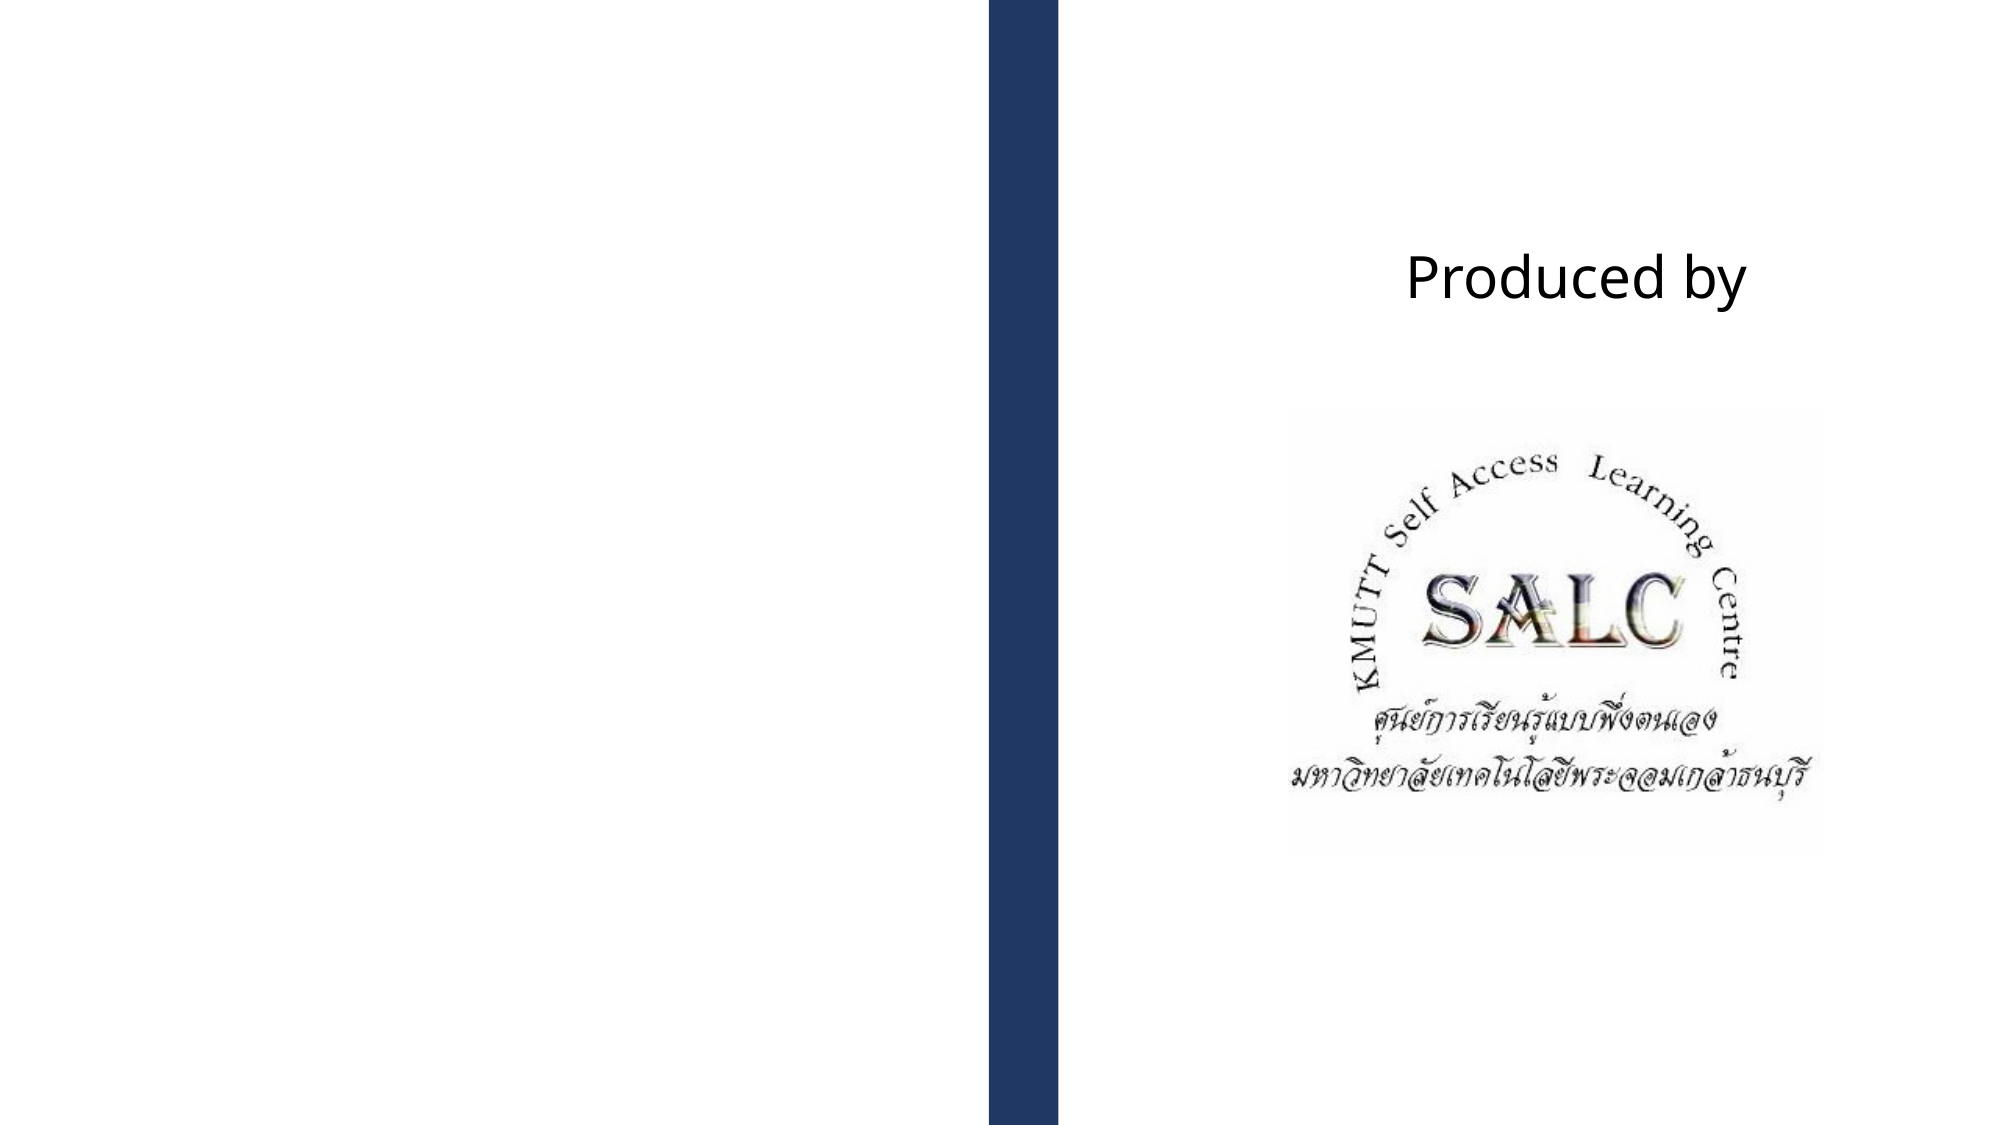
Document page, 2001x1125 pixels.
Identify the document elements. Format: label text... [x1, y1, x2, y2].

table_header Produced by [1365, 226, 1788, 323]
picture [1288, 408, 1824, 856]
text_box [988, 0, 1059, 1125]
